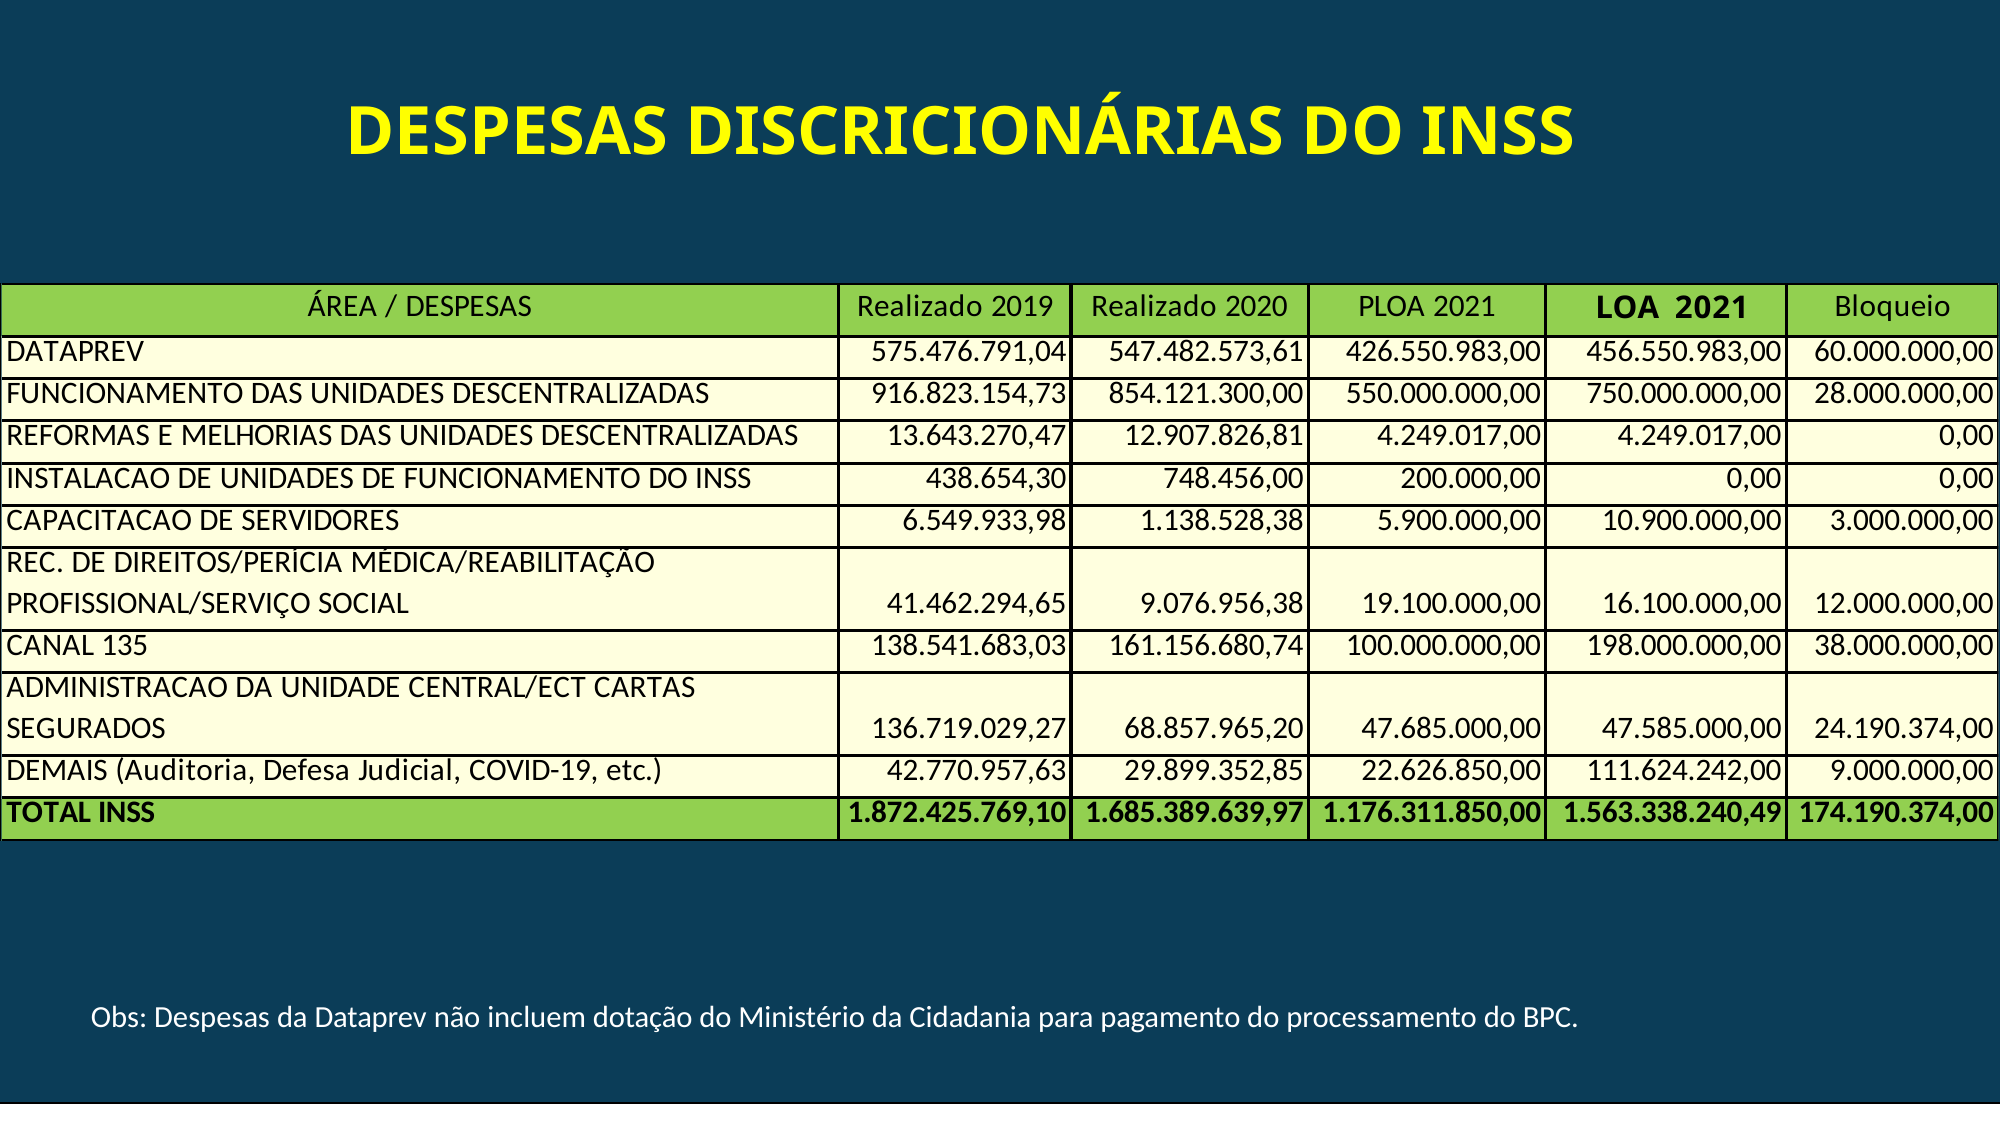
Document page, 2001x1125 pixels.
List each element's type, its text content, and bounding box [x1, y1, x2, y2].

picture [0, 283, 2000, 842]
text_box Obs: Despesas da Dataprev não incluem dotação do Ministério da Cidadania para pagamento do processamento do BPC. [76, 989, 1934, 1041]
text_box [0, 842, 2000, 1104]
text_box [0, 0, 2000, 283]
text_box DESPESAS DISCRICIONÁRIAS DO INSS [81, 67, 1840, 211]
